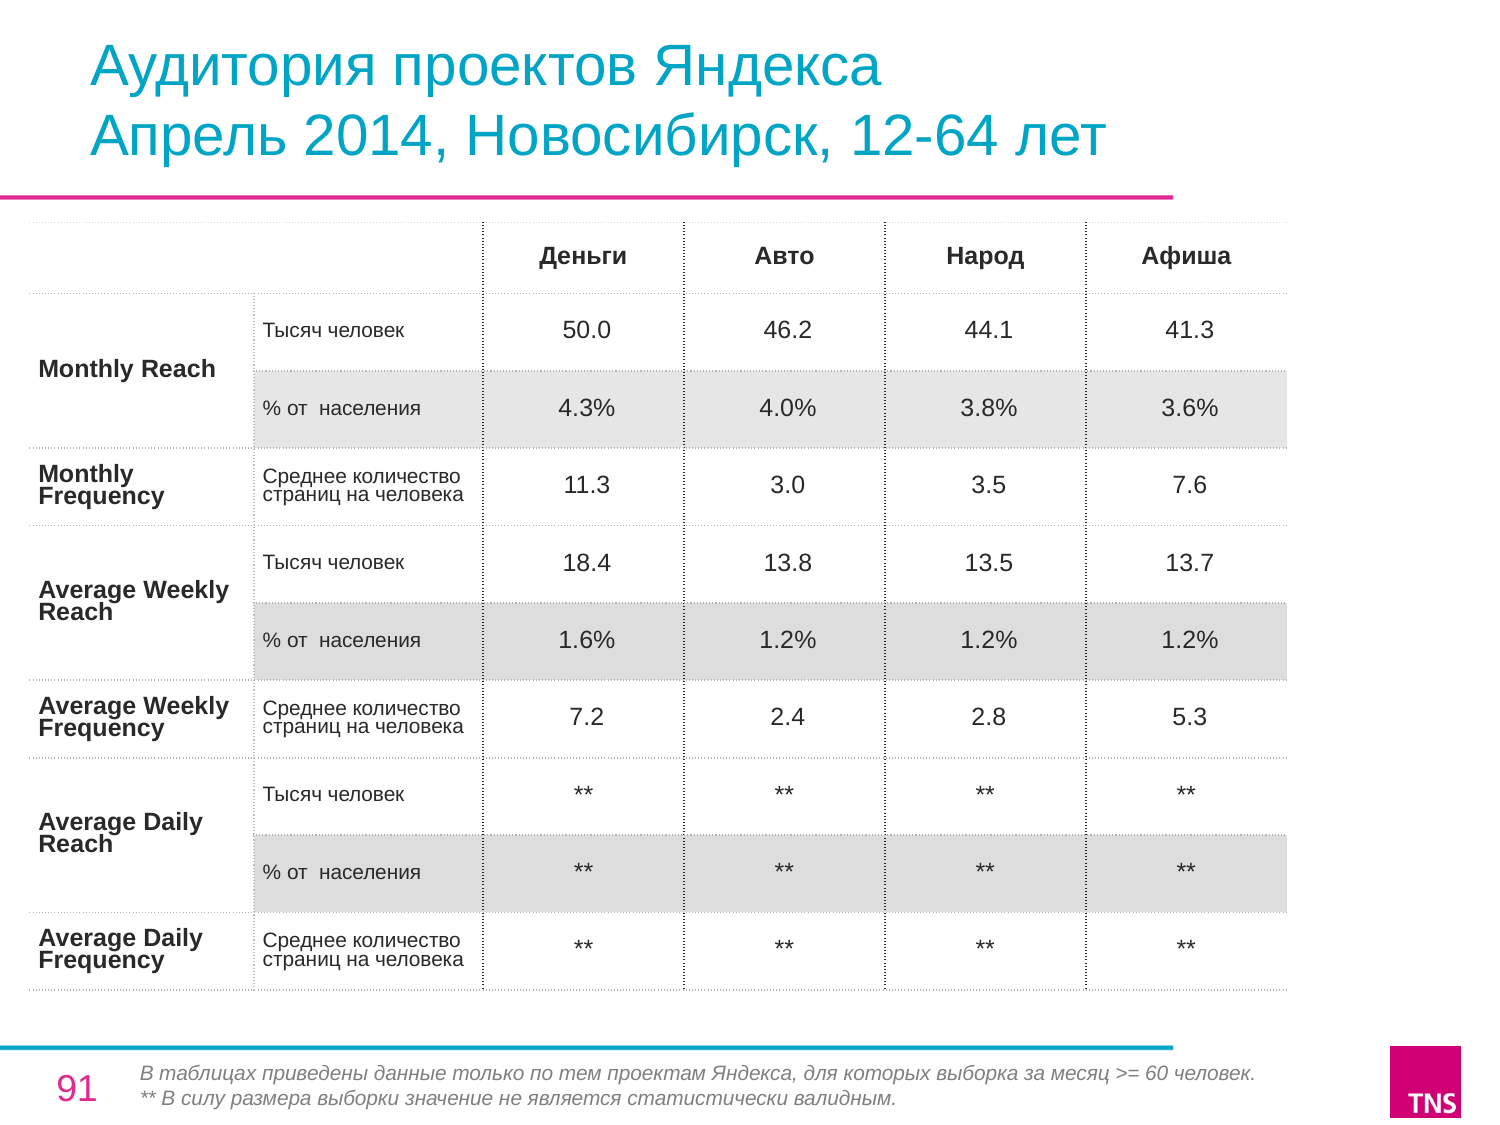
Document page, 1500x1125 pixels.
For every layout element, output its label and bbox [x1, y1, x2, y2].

table_header [29, 223, 1287, 294]
picture [0, 0, 1500, 1125]
table_cell [29, 294, 1287, 990]
slide_number [40, 1055, 392, 1125]
text_box [124, 1052, 1463, 1117]
title [74, 8, 1476, 187]
